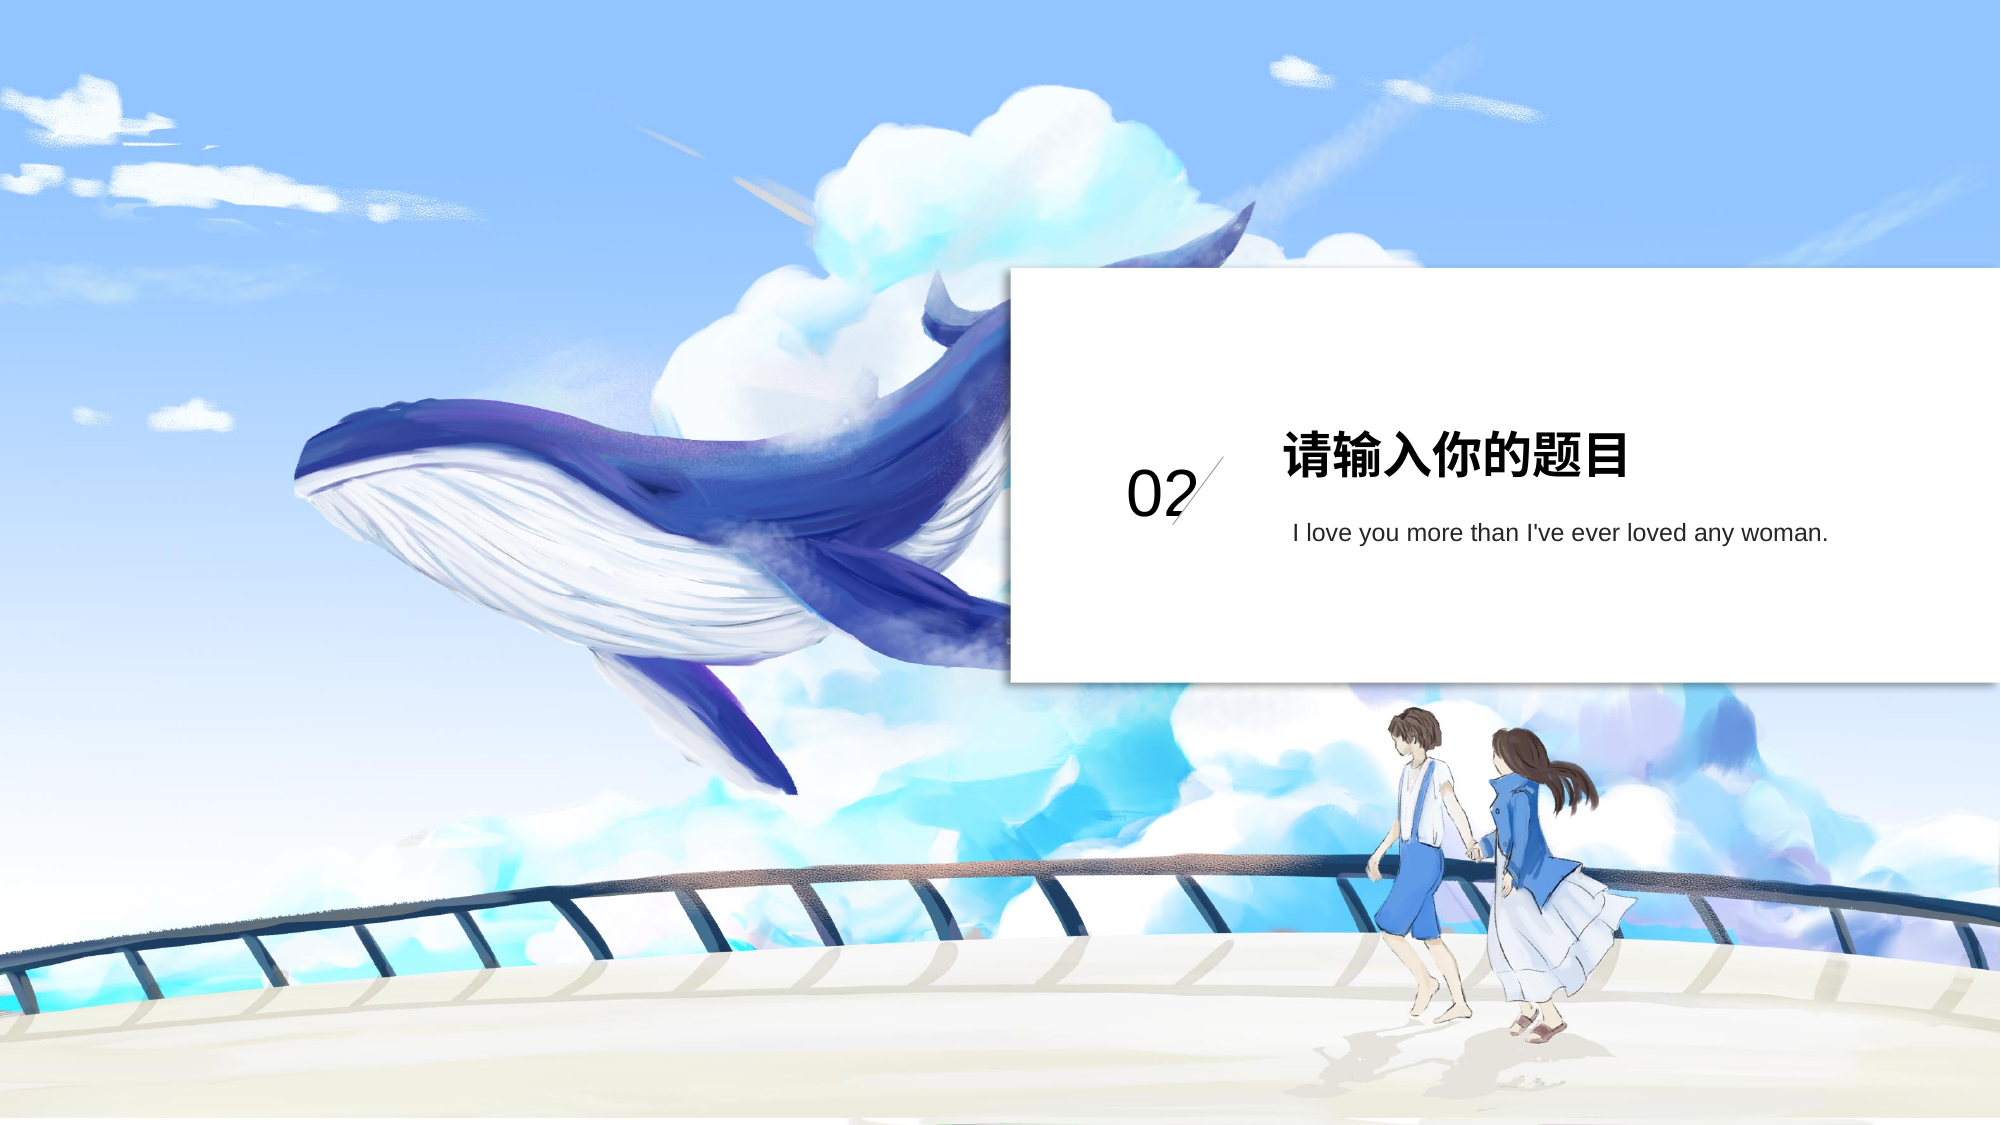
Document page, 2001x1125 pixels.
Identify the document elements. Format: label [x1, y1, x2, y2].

picture [0, 0, 2000, 1125]
text_box [1110, 442, 1224, 539]
